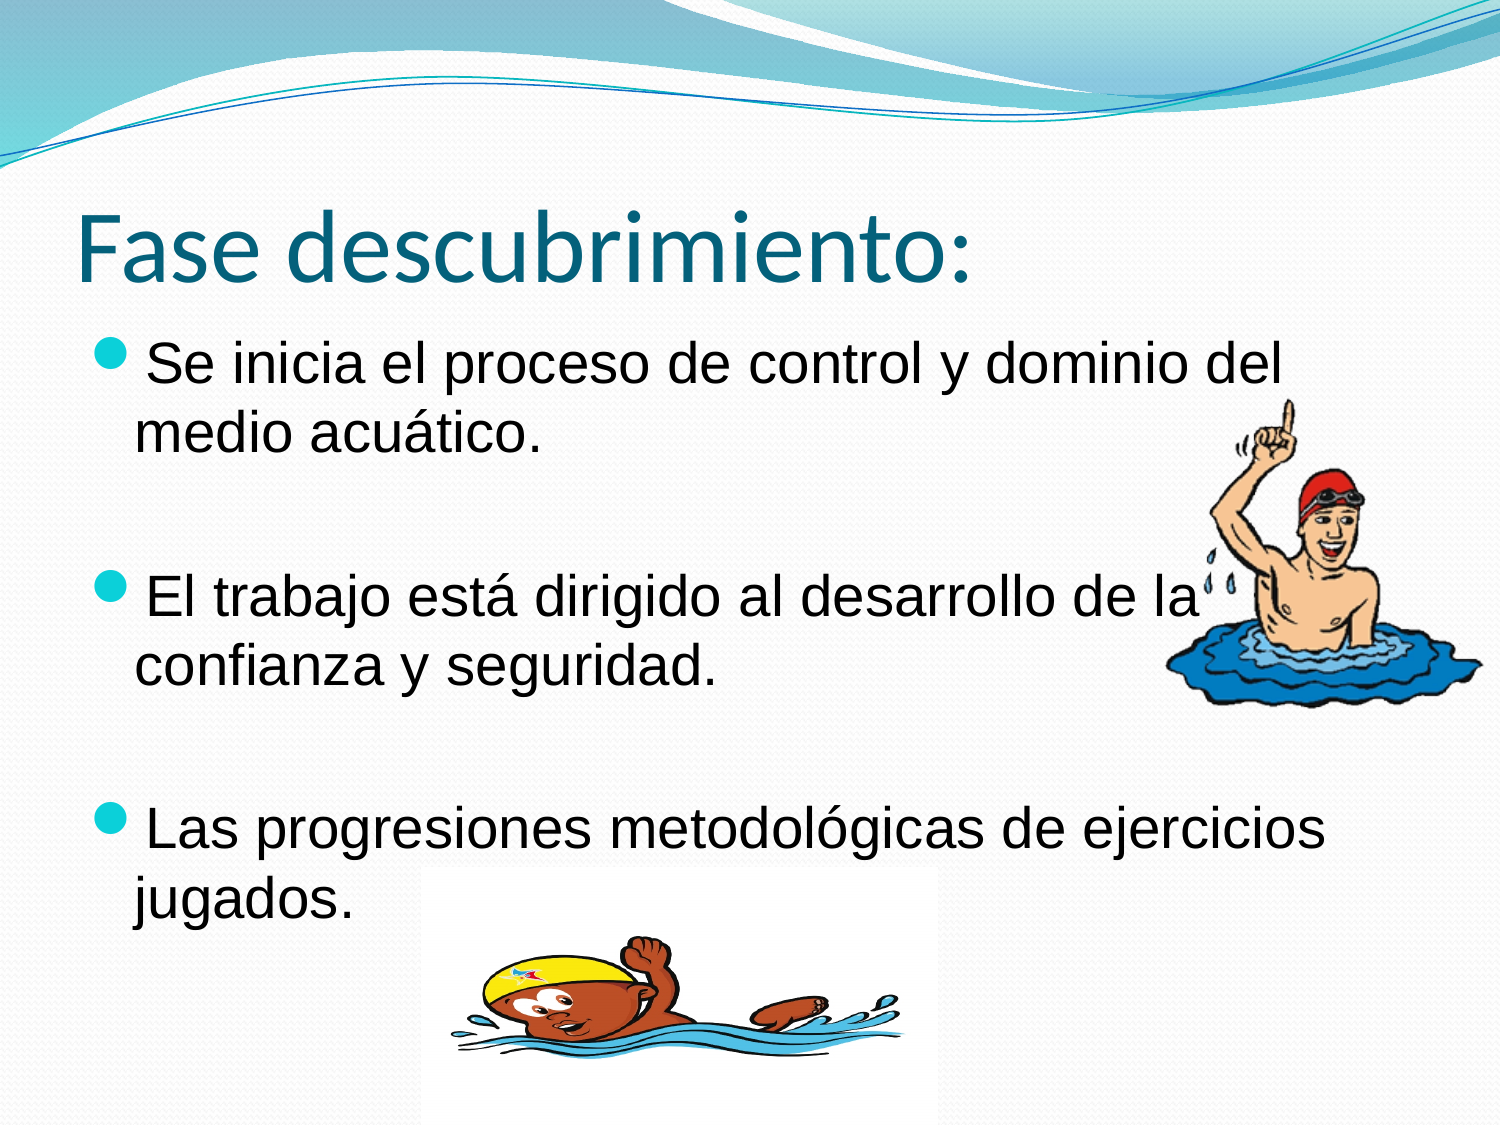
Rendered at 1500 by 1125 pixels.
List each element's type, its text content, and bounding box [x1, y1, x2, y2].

picture [421, 866, 938, 1125]
picture [1149, 386, 1500, 739]
title Fase descubrimiento: [75, 115, 1425, 303]
list Se inicia el proceso de control y dominio del medio acuático. El trabajo está dirigido al desarrollo de la confianza y seguridad. Las progresiones metodológicas de ejercicios jugados. [75, 317, 1425, 1038]
